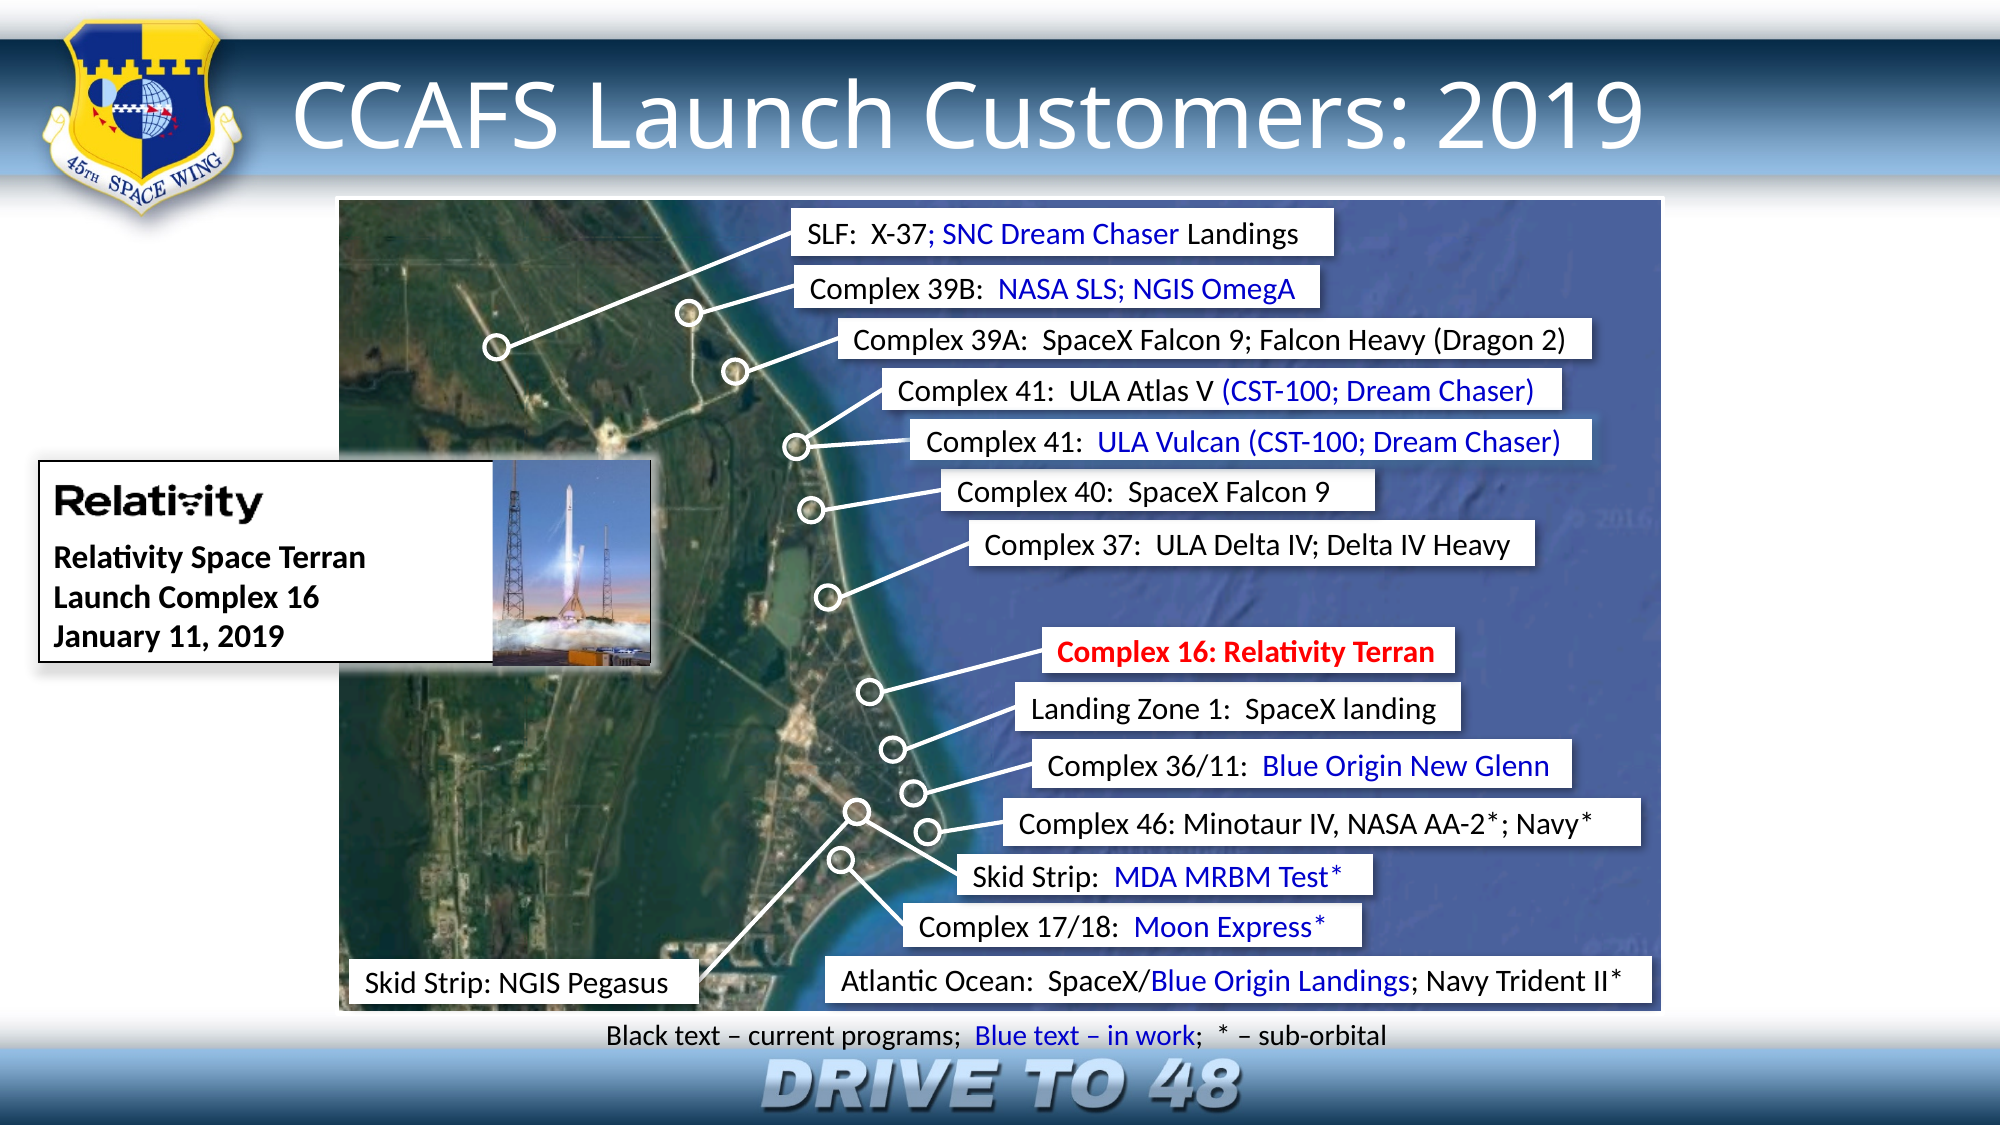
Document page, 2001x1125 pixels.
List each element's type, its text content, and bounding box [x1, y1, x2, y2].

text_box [808, 439, 912, 447]
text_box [865, 820, 958, 875]
picture [0, 0, 2000, 1125]
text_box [849, 868, 905, 926]
text_box Black text – current programs; Blue text – in work; * – sub-orbital [591, 1016, 1409, 1059]
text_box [904, 706, 1017, 750]
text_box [508, 232, 793, 348]
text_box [338, 199, 1661, 1012]
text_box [38, 460, 650, 666]
title CCAFS Launch Customers: 2019 [275, 10, 2000, 228]
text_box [925, 763, 1033, 794]
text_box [881, 650, 1043, 692]
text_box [697, 820, 849, 982]
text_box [747, 338, 839, 372]
